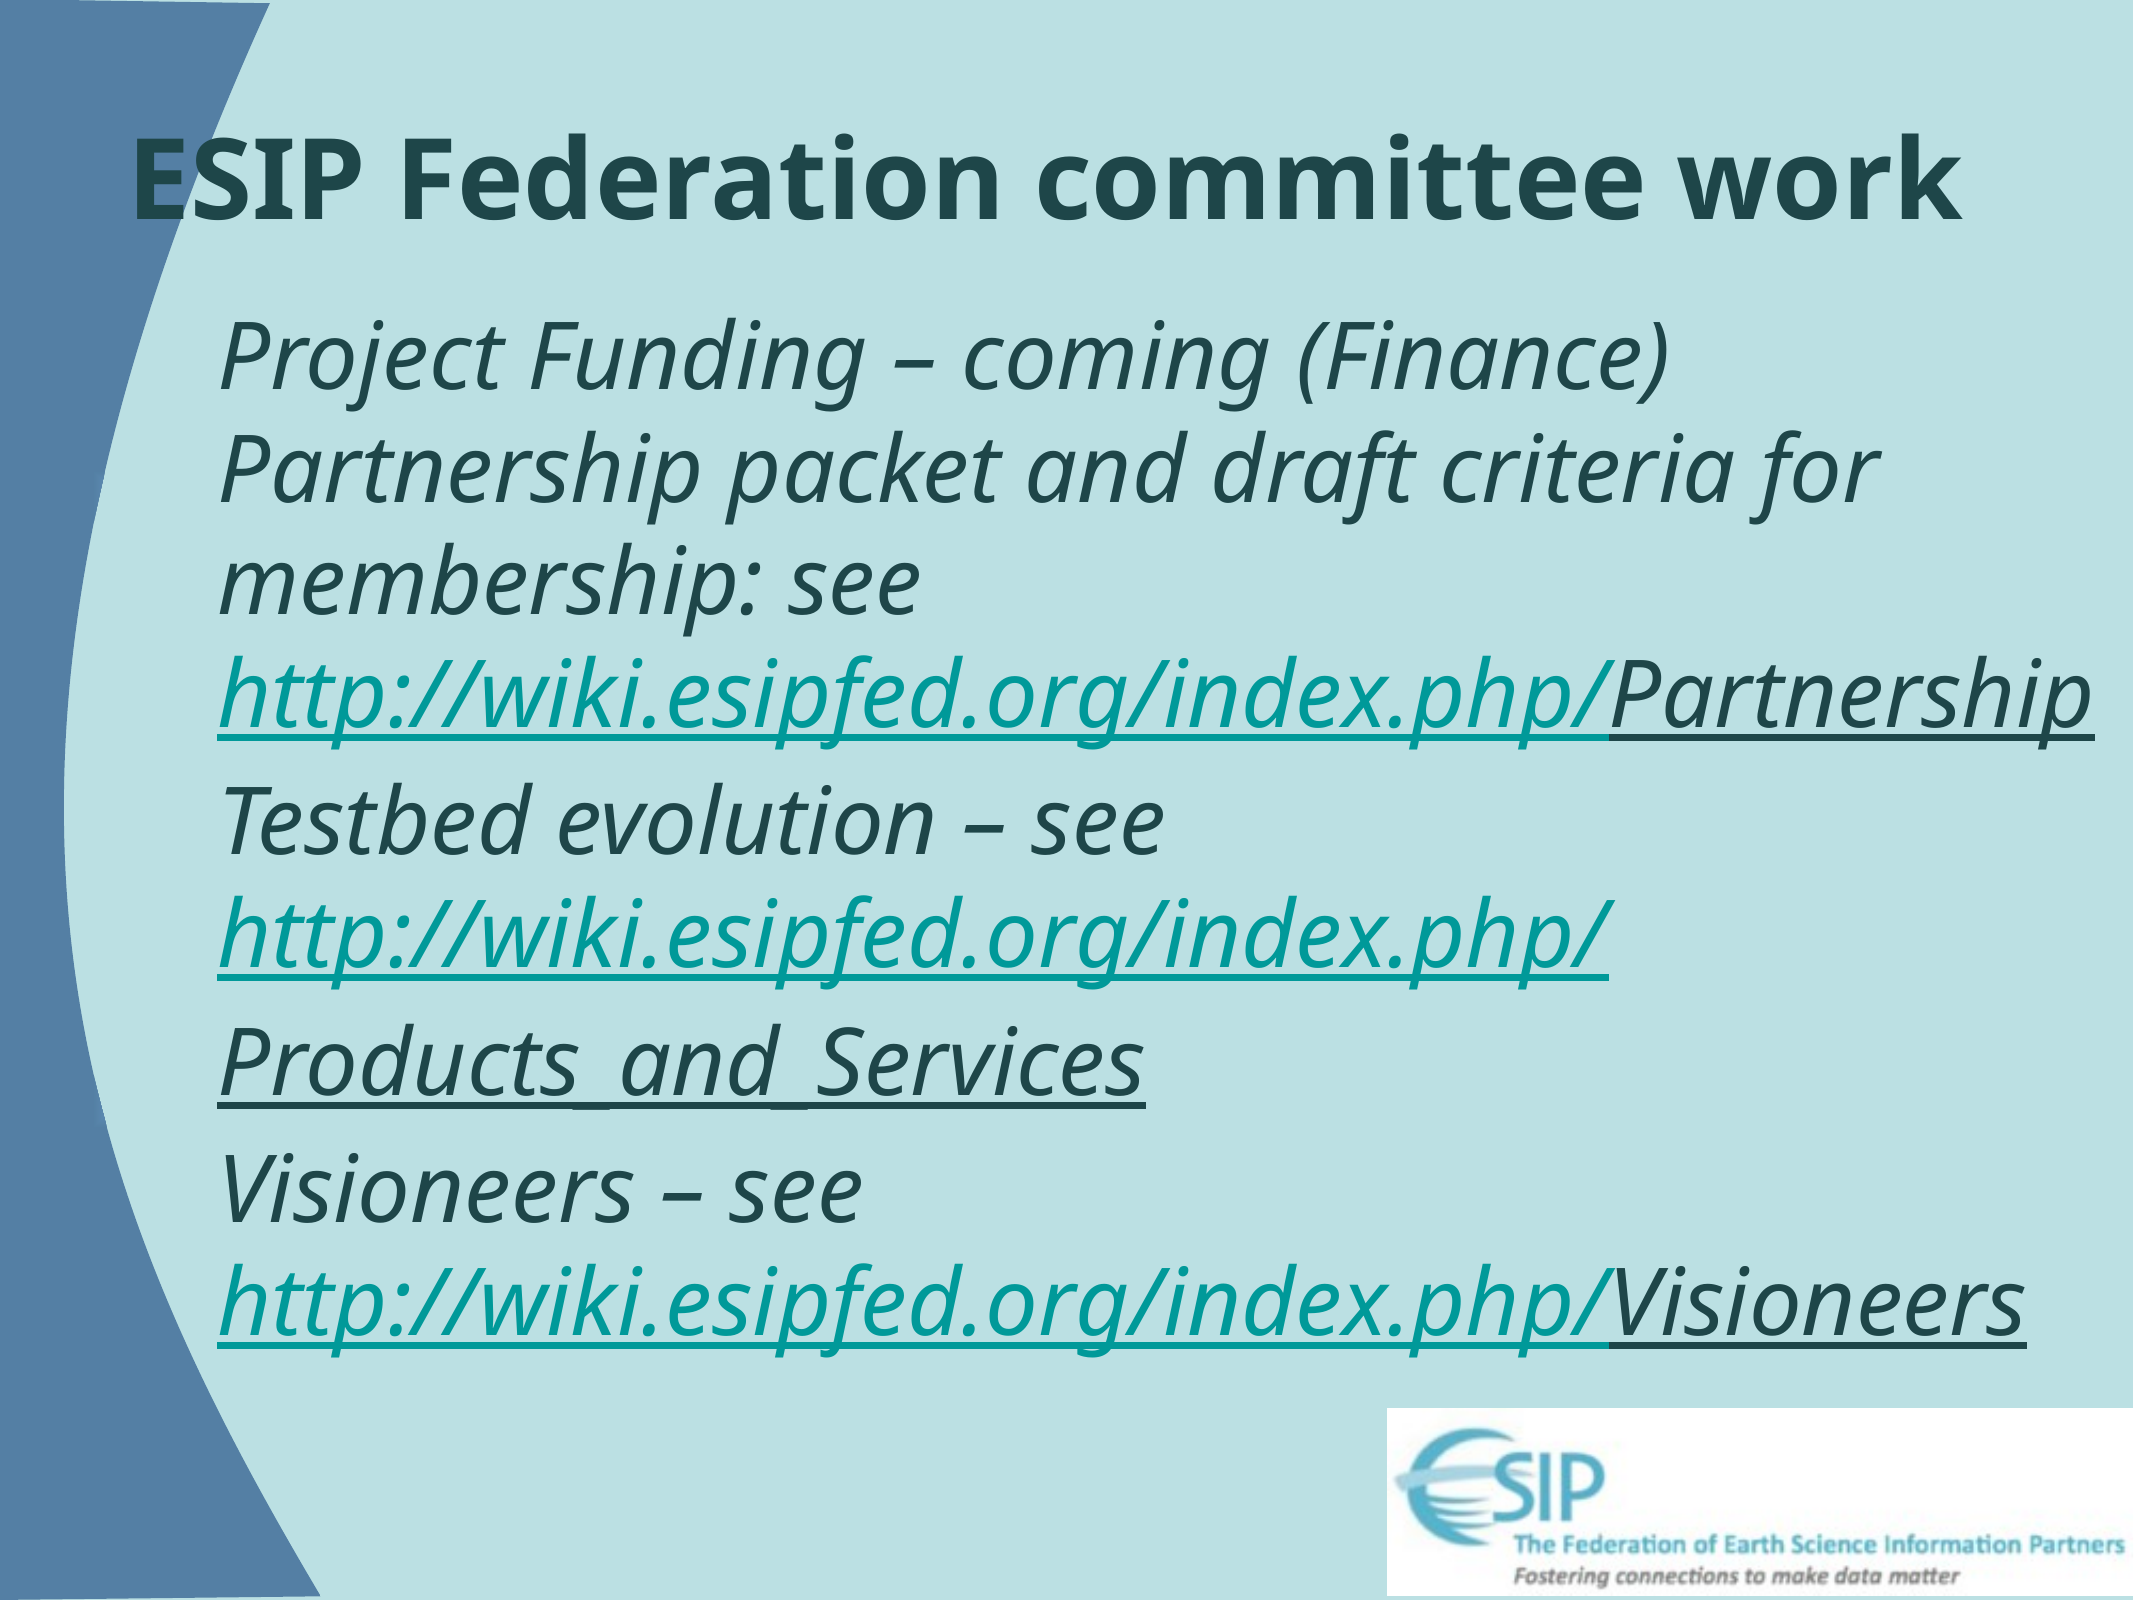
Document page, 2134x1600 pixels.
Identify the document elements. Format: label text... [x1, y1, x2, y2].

text_box [0, 0, 321, 1600]
list Project Funding – coming (Finance) Partnership packet and draft criteria for membership: see http://wiki.esipfed.org/index.php/Partnership Testbed evolution – see http://wiki.esipfed.org/index.php/Products_and_Services Visioneers – see http://wiki.esipfed.org/index.php/Visioneers [196, 274, 2118, 1405]
picture [1387, 1408, 2134, 1597]
text_box ESIP Federation committee work [106, 64, 2027, 263]
